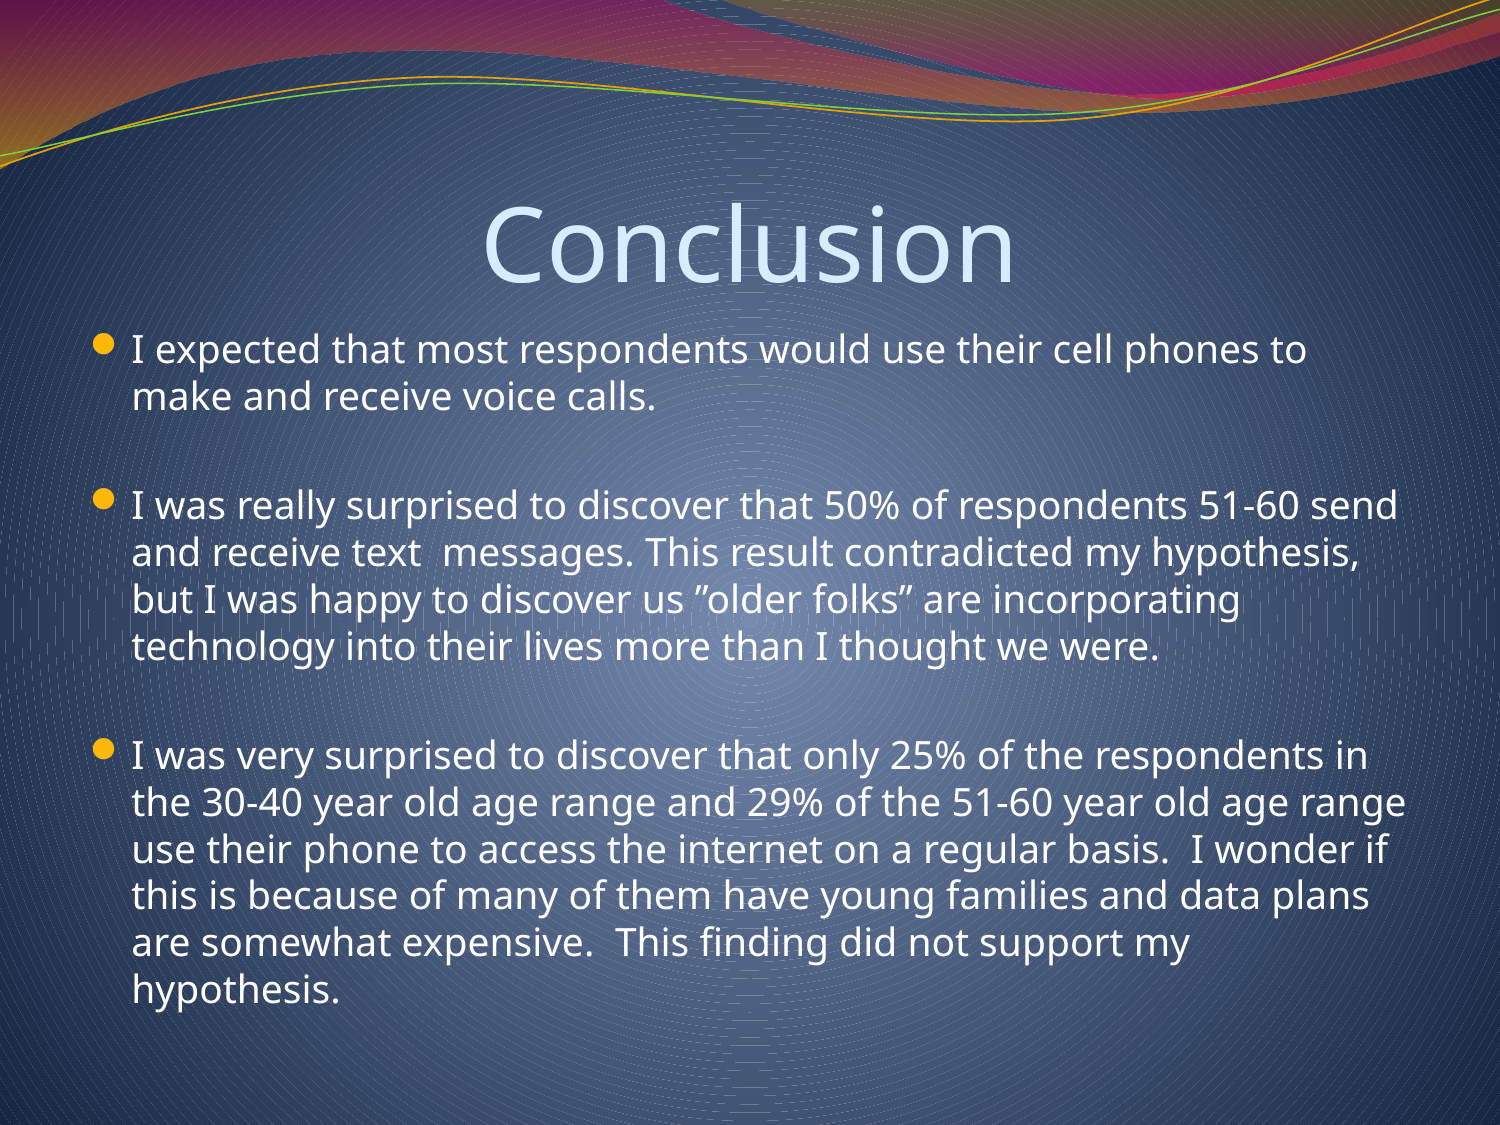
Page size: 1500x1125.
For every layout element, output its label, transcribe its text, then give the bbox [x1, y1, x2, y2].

title Conclusion [75, 115, 1425, 303]
list I expected that most respondents would use their cell phones to make and receive voice calls. I was really surprised to discover that 50% of respondents 51-60 send and receive text messages. This result contradicted my hypothesis, but I was happy to discover us ”older folks” are incorporating technology into their lives more than I thought we were. I was very surprised to discover that only 25% of the respondents in the 30-40 year old age range and 29% of the 51-60 year old age range use their phone to access the internet on a regular basis. I wonder if this is because of many of them have young families and data plans are somewhat expensive. This finding did not support my hypothesis. [75, 317, 1425, 1038]
